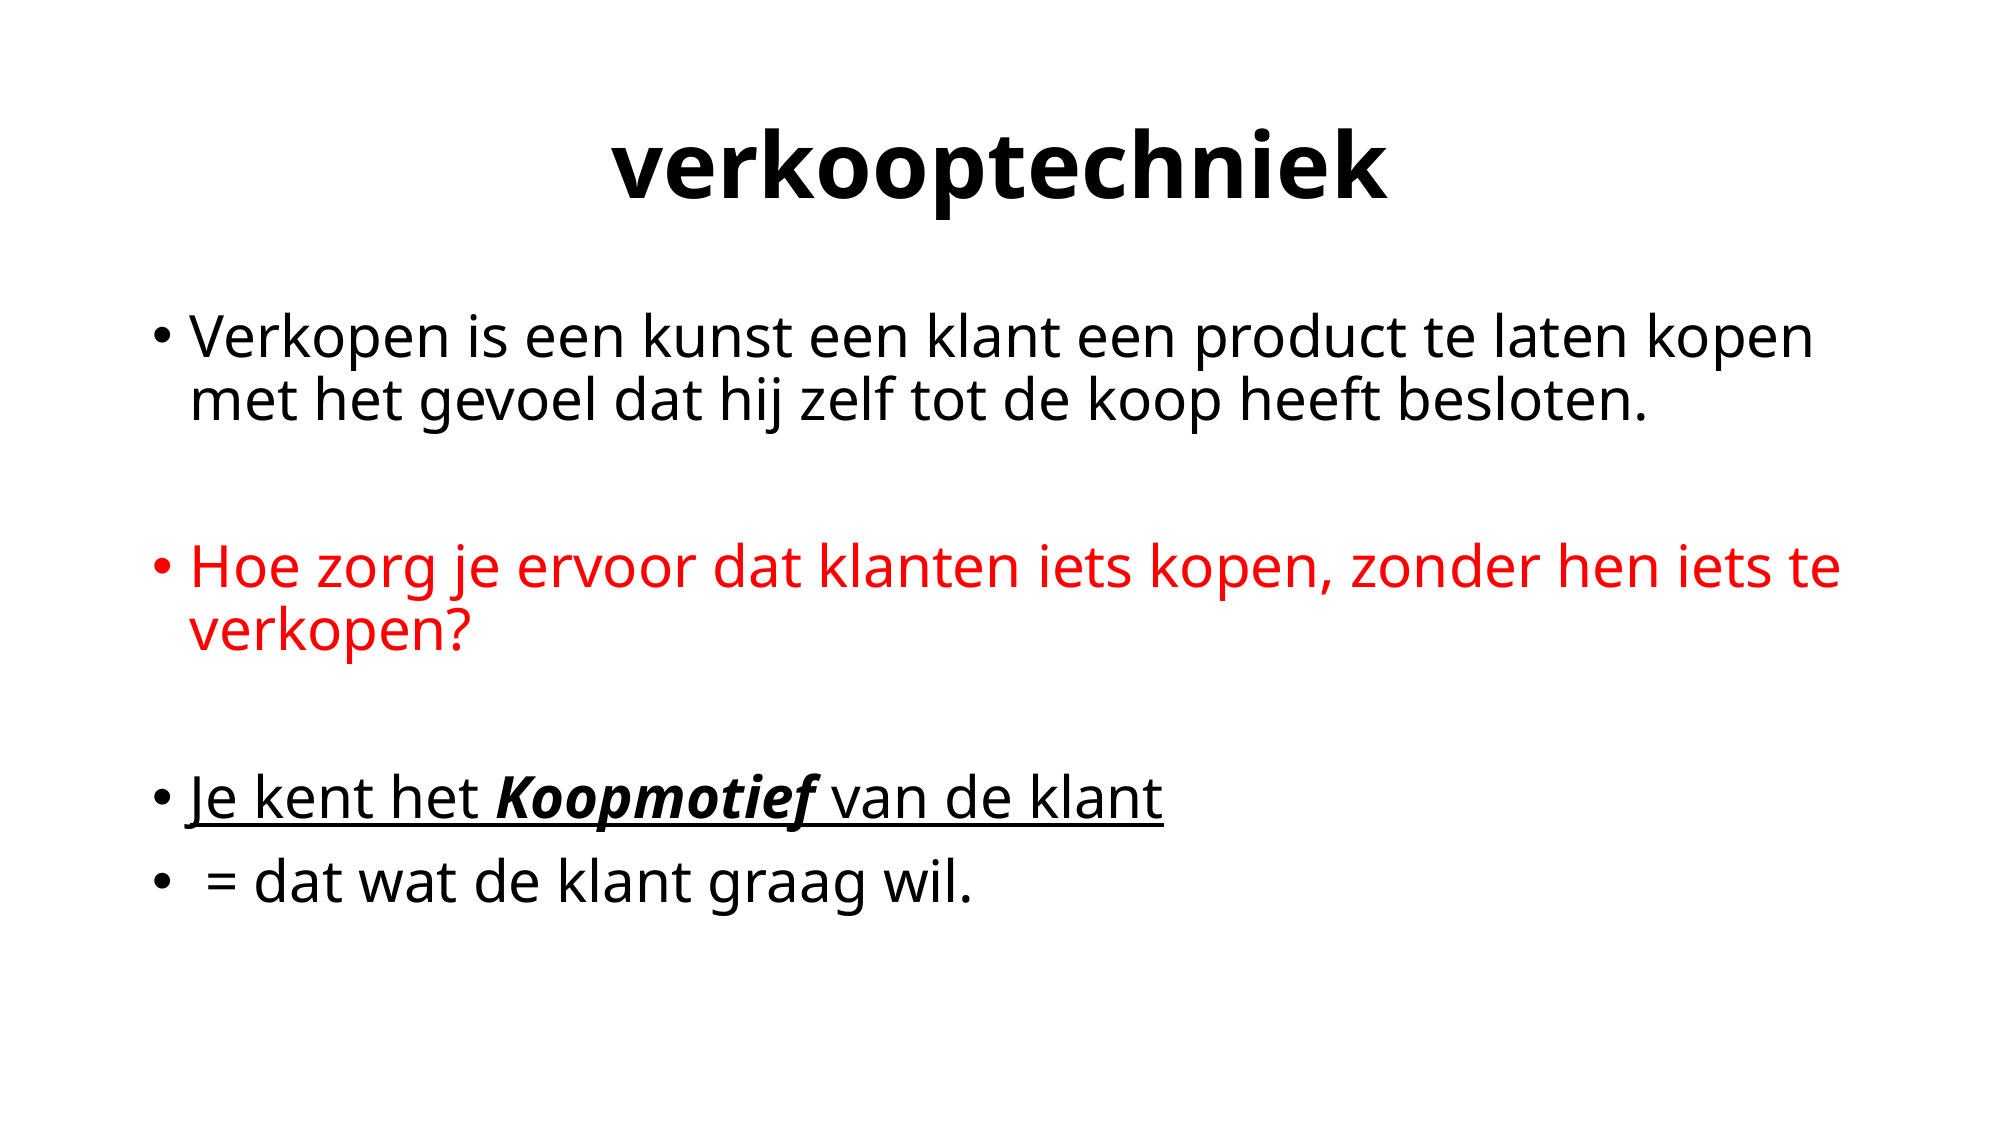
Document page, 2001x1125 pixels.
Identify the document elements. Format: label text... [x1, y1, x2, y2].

list Verkopen is een kunst een klant een product te laten kopen met het gevoel dat hij zelf tot de koop heeft besloten. Hoe zorg je ervoor dat klanten iets kopen, zonder hen iets te verkopen? Je kent het Koopmotief van de klant = dat wat de klant graag wil. [137, 299, 1863, 1014]
title verkooptechniek [137, 59, 1863, 278]
